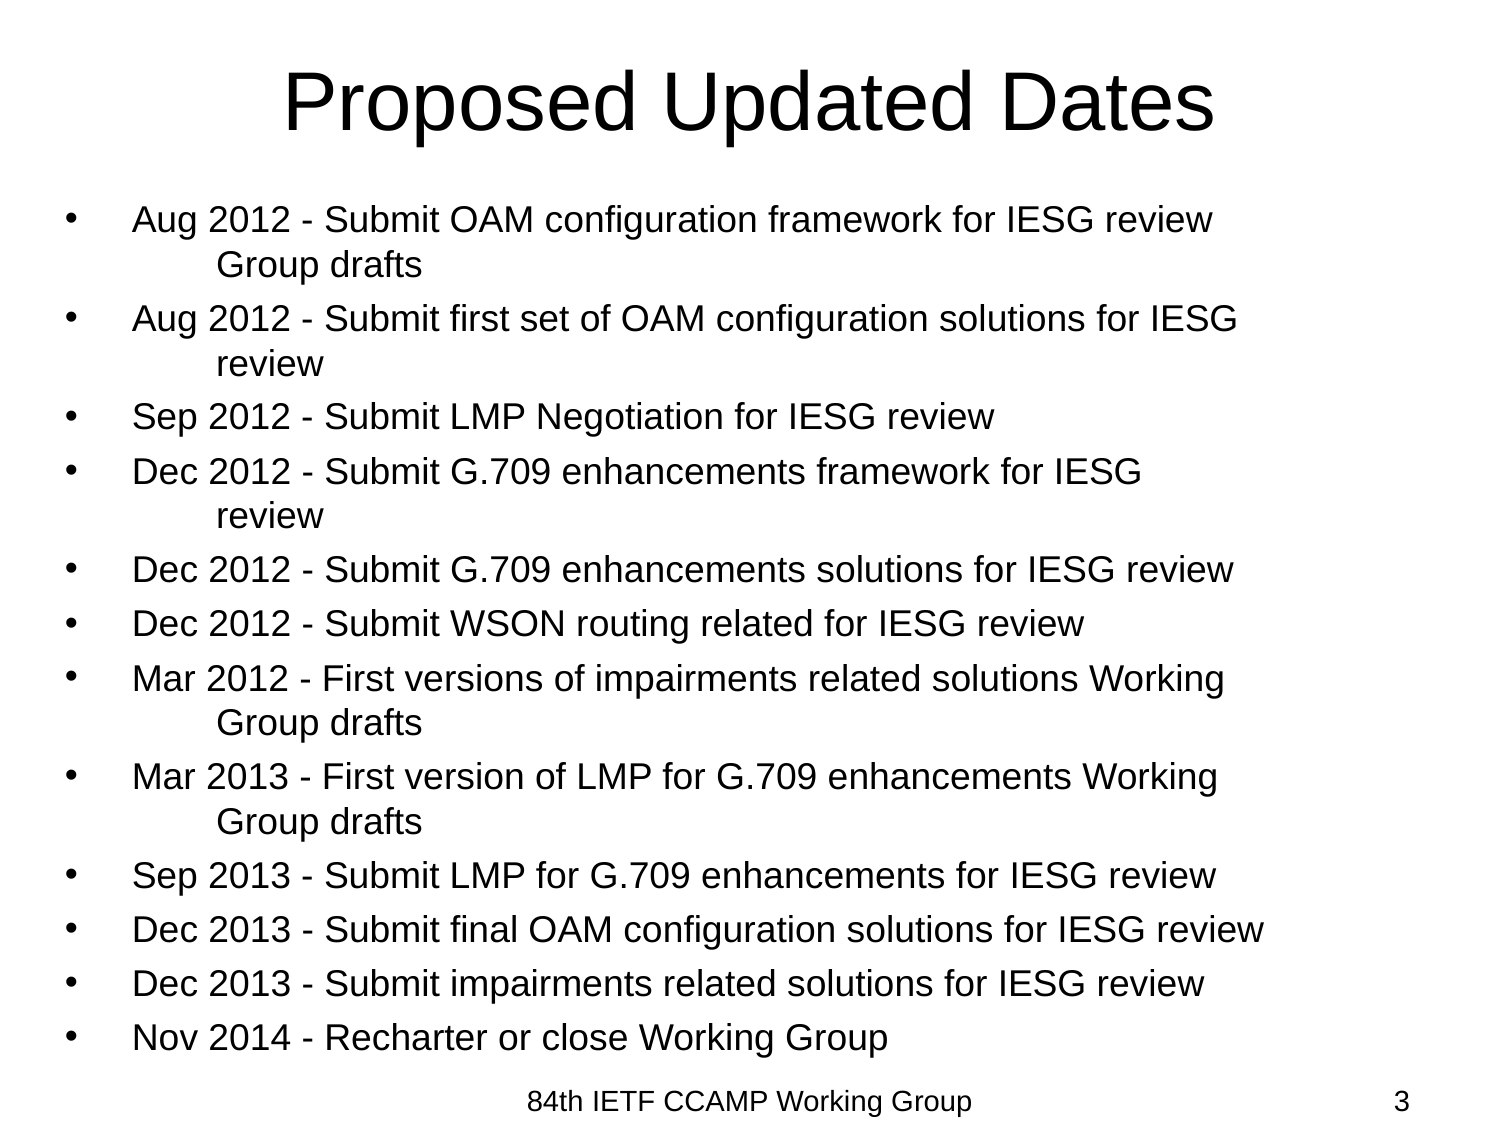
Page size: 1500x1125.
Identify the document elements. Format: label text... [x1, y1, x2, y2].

footer 84th IETF CCAMP Working Group [430, 1074, 1069, 1125]
title Proposed Updated Dates [75, 7, 1425, 187]
list Aug 2012 - Submit OAM configuration framework for IESG review Group drafts Aug 2012 - Submit first set of OAM configuration solutions for IESG review Sep 2012 - Submit LMP Negotiation for IESG review Dec 2012 - Submit G.709 enhancements framework for IESG review Dec 2012 - Submit G.709 enhancements solutions for IESG review Dec 2012 - Submit WSON routing related for IESG review Mar 2012 - First versions of impairments related solutions Working Group drafts Mar 2013 - First version of LMP for G.709 enhancements Working Group drafts Sep 2013 - Submit LMP for G.709 enhancements for IESG review Dec 2013 - Submit final OAM configuration solutions for IESG review Dec 2013 - Submit impairments related solutions for IESG review Nov 2014 - Recharter or close Working Group [50, 187, 1463, 1071]
slide_number 3 [1074, 1074, 1425, 1125]
